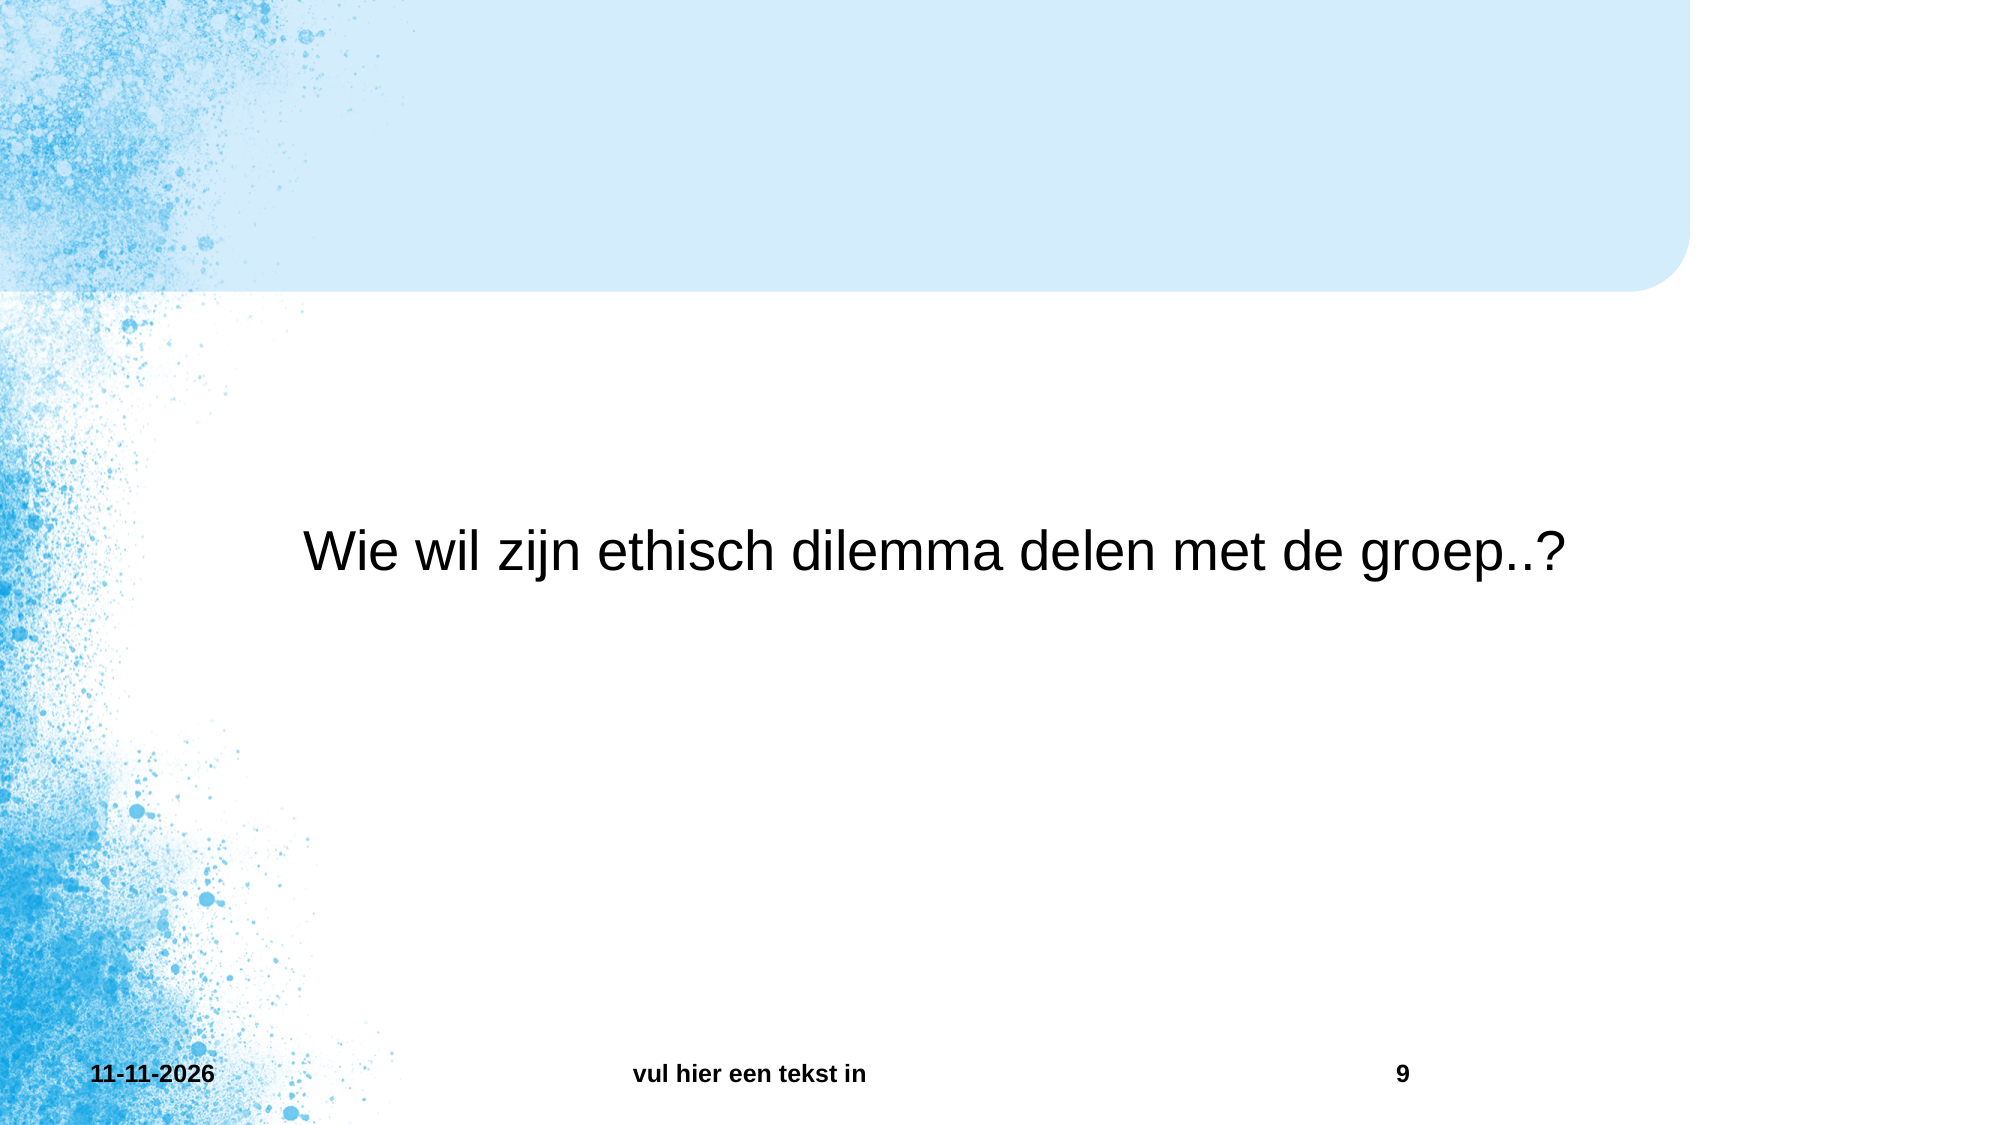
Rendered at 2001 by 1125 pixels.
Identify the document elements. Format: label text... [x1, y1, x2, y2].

slide_number 9 [1074, 1042, 1425, 1103]
footer vul hier een tekst in [512, 1042, 988, 1103]
picture [0, 0, 415, 1125]
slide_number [75, 1042, 425, 1103]
list Wie wil zijn ethisch dilemma delen met de groep..? [220, 379, 1650, 935]
